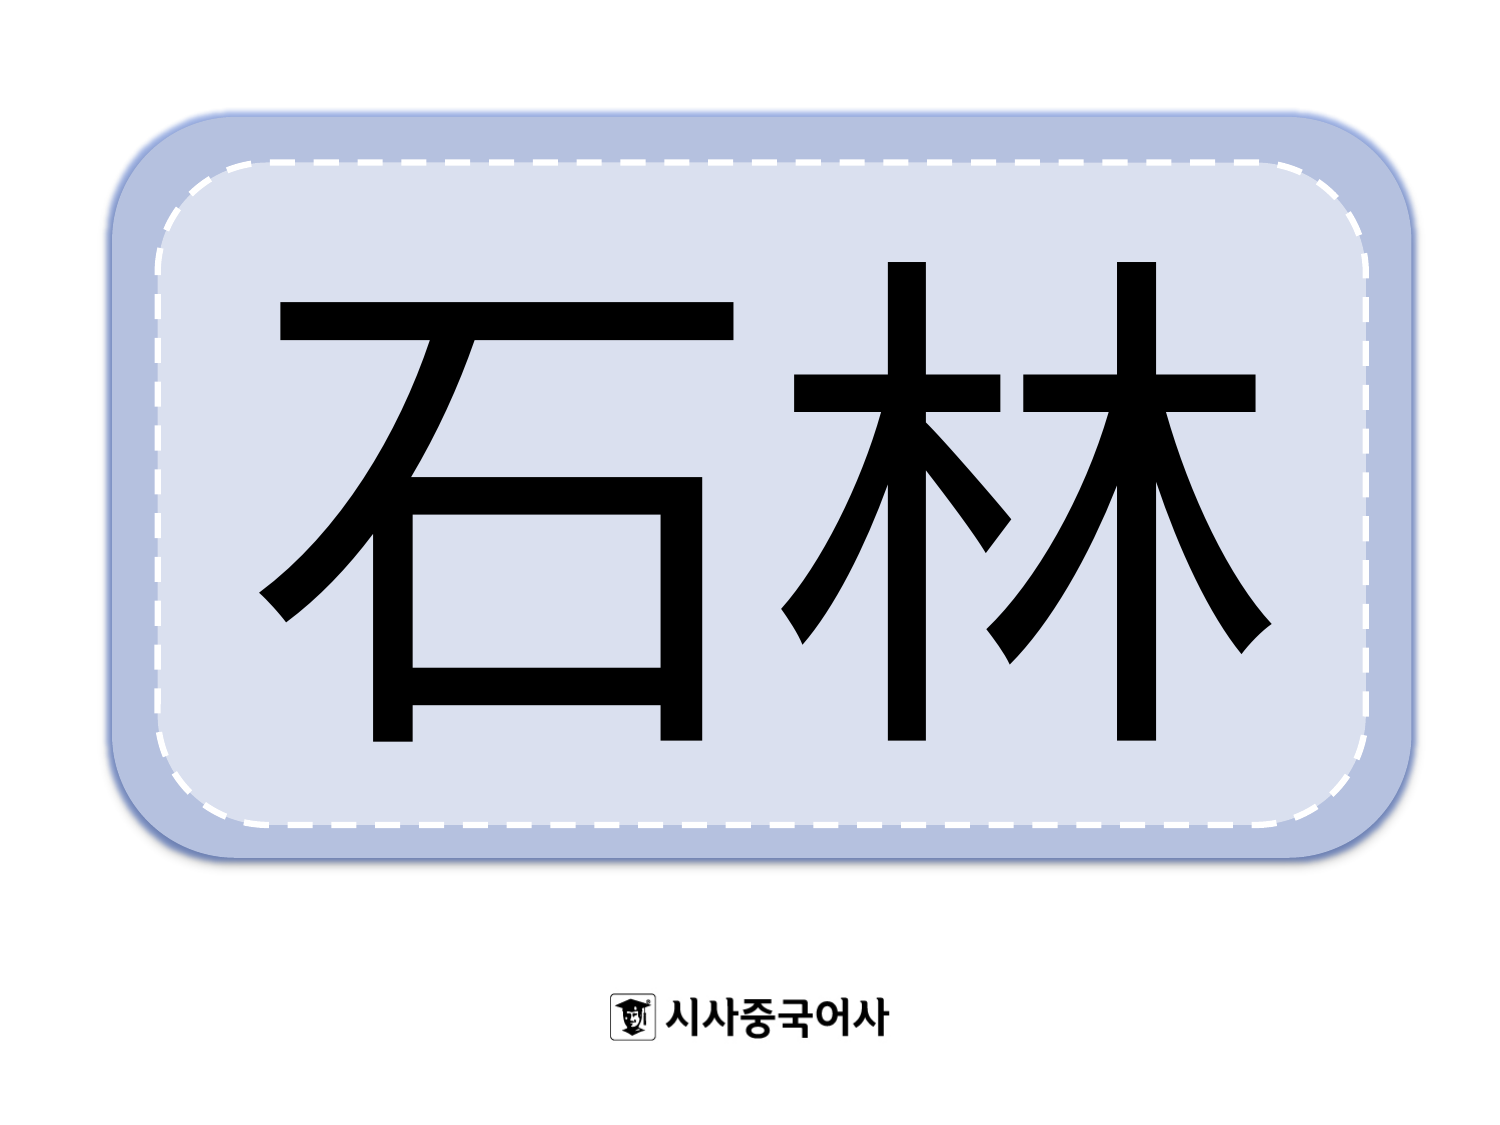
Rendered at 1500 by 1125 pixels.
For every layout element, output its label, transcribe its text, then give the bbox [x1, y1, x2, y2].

text_box 石林 [162, 160, 1371, 824]
picture [602, 987, 898, 1047]
